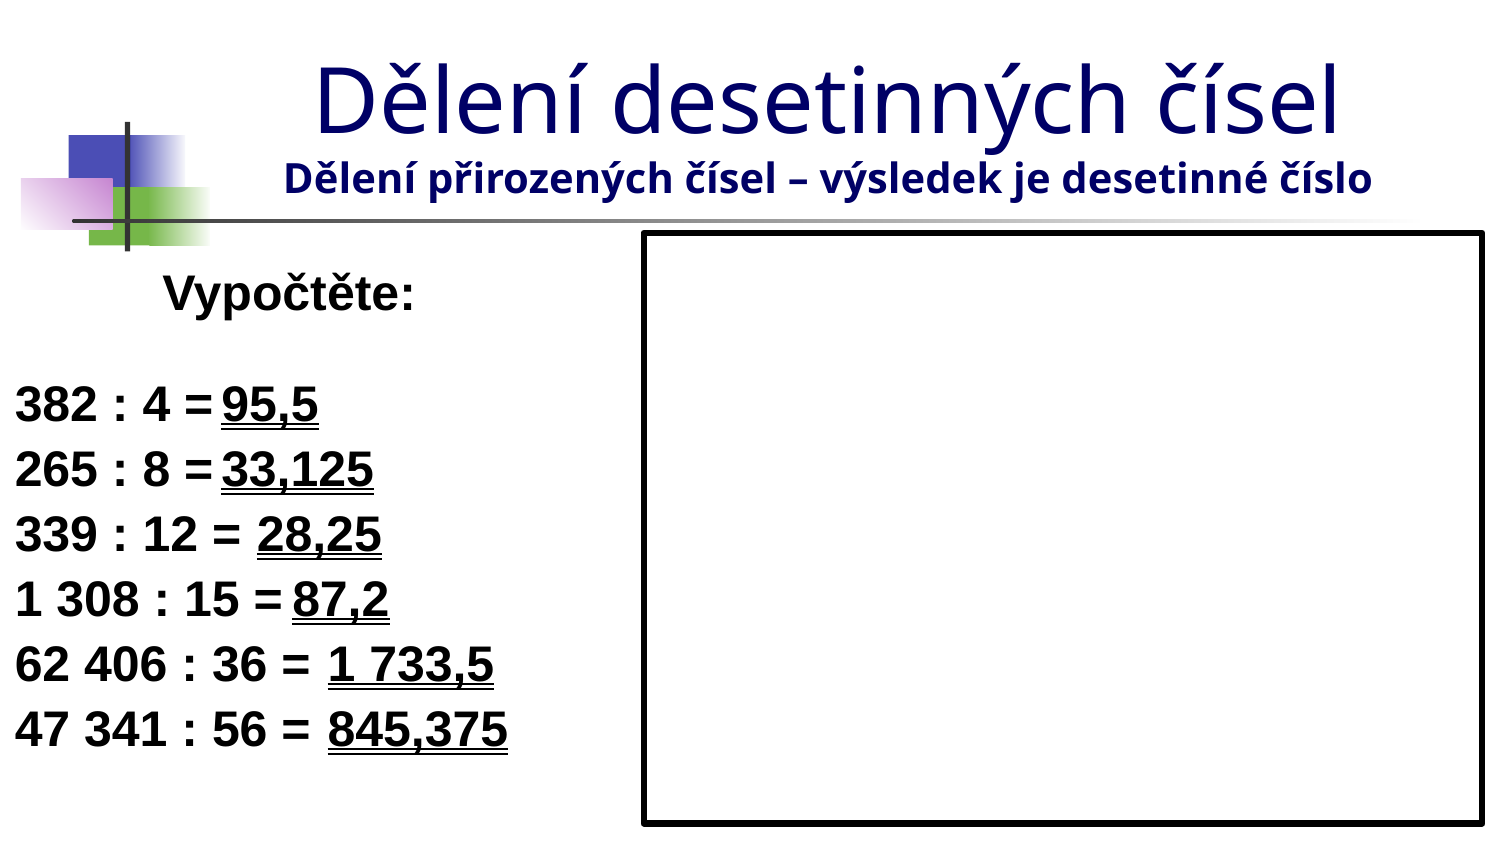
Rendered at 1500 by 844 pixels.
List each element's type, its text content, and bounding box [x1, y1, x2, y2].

text_box Vypočtěte: [147, 253, 455, 329]
text_box 28,25 [242, 493, 443, 569]
text_box 62 406 : 36 = [0, 623, 312, 688]
text_box 87,2 [277, 558, 479, 634]
text_box 33,125 [206, 428, 408, 504]
text_box 95,5 [206, 363, 372, 428]
text_box 1 308 : 15 = [0, 558, 277, 623]
text_box 382 : 4 = [0, 363, 206, 428]
text_box 47 341 : 56 = [0, 688, 312, 764]
text_box 339 : 12 = [0, 493, 242, 558]
text_box 265 : 8 = [0, 428, 206, 493]
title Dělení desetinných čísel Dělení přirozených čísel – výsledek je desetinné číslo [182, 37, 1474, 210]
text_box 1 733,5 [312, 623, 514, 688]
text_box [643, 232, 1483, 824]
text_box 845,375 [312, 688, 579, 764]
